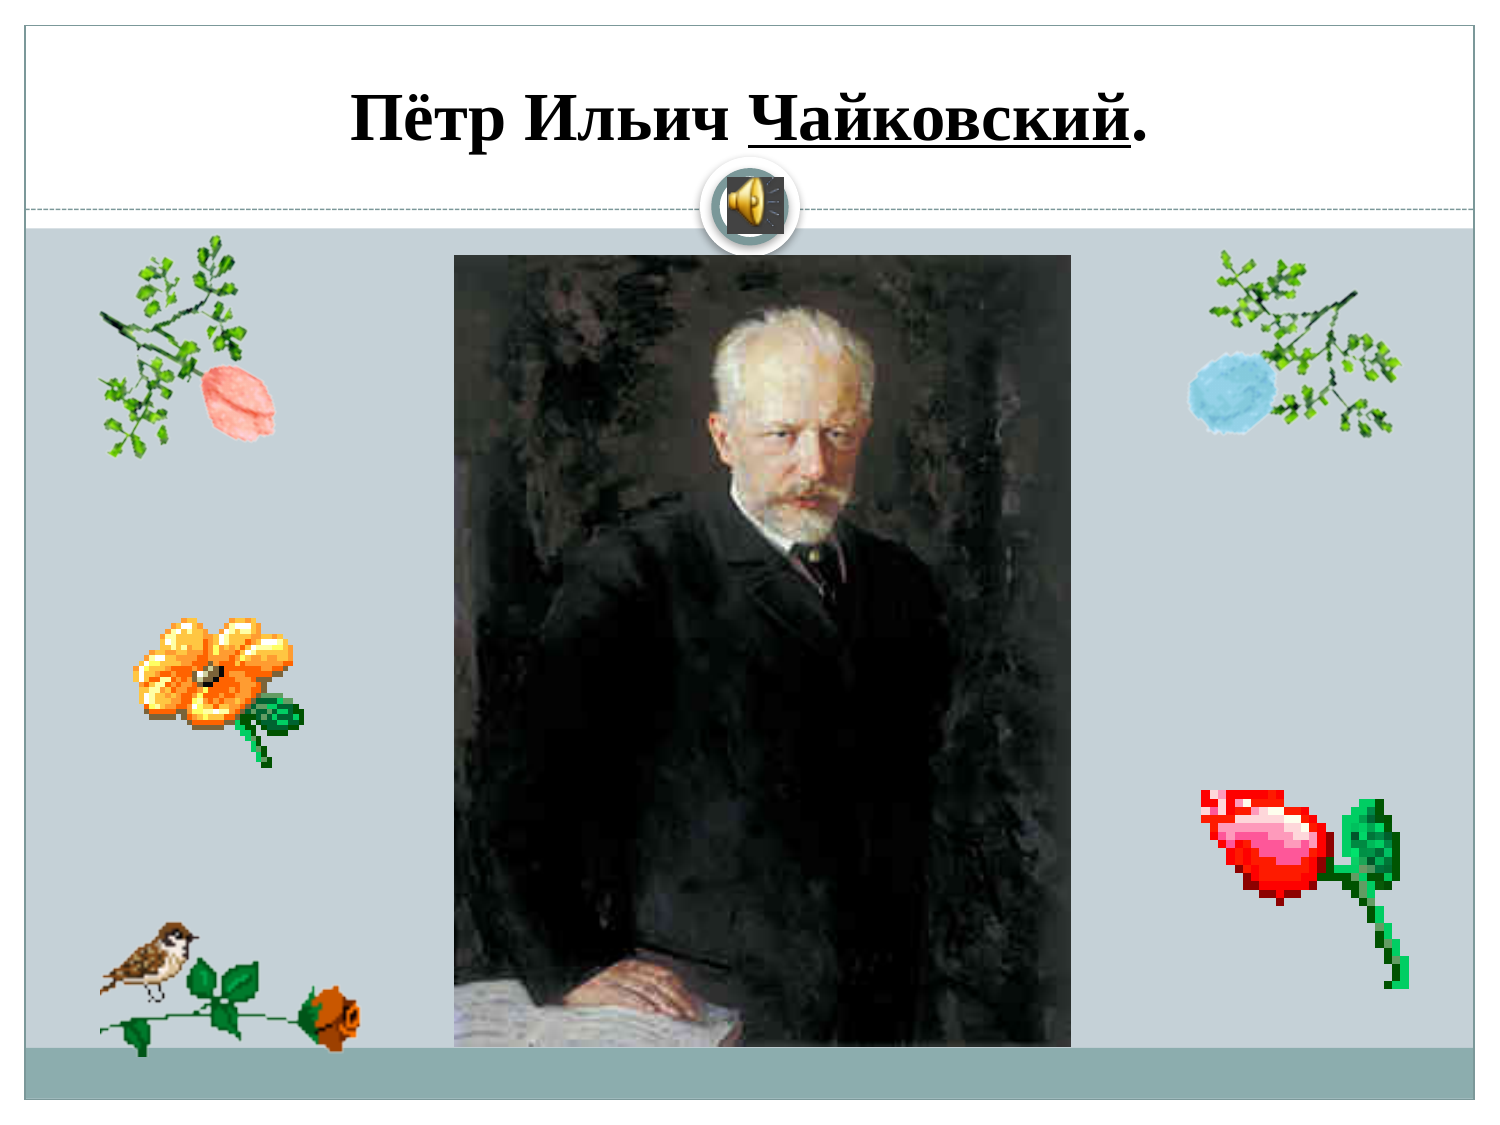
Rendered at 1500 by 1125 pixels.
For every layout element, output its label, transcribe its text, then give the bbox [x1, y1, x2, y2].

picture [123, 597, 342, 795]
picture [1086, 186, 1460, 562]
title Пётр Ильич Чайковский. [49, 37, 1450, 162]
picture [726, 175, 786, 235]
picture [1177, 741, 1434, 998]
picture [24, 171, 420, 576]
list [454, 255, 1071, 1047]
picture [100, 916, 380, 1057]
